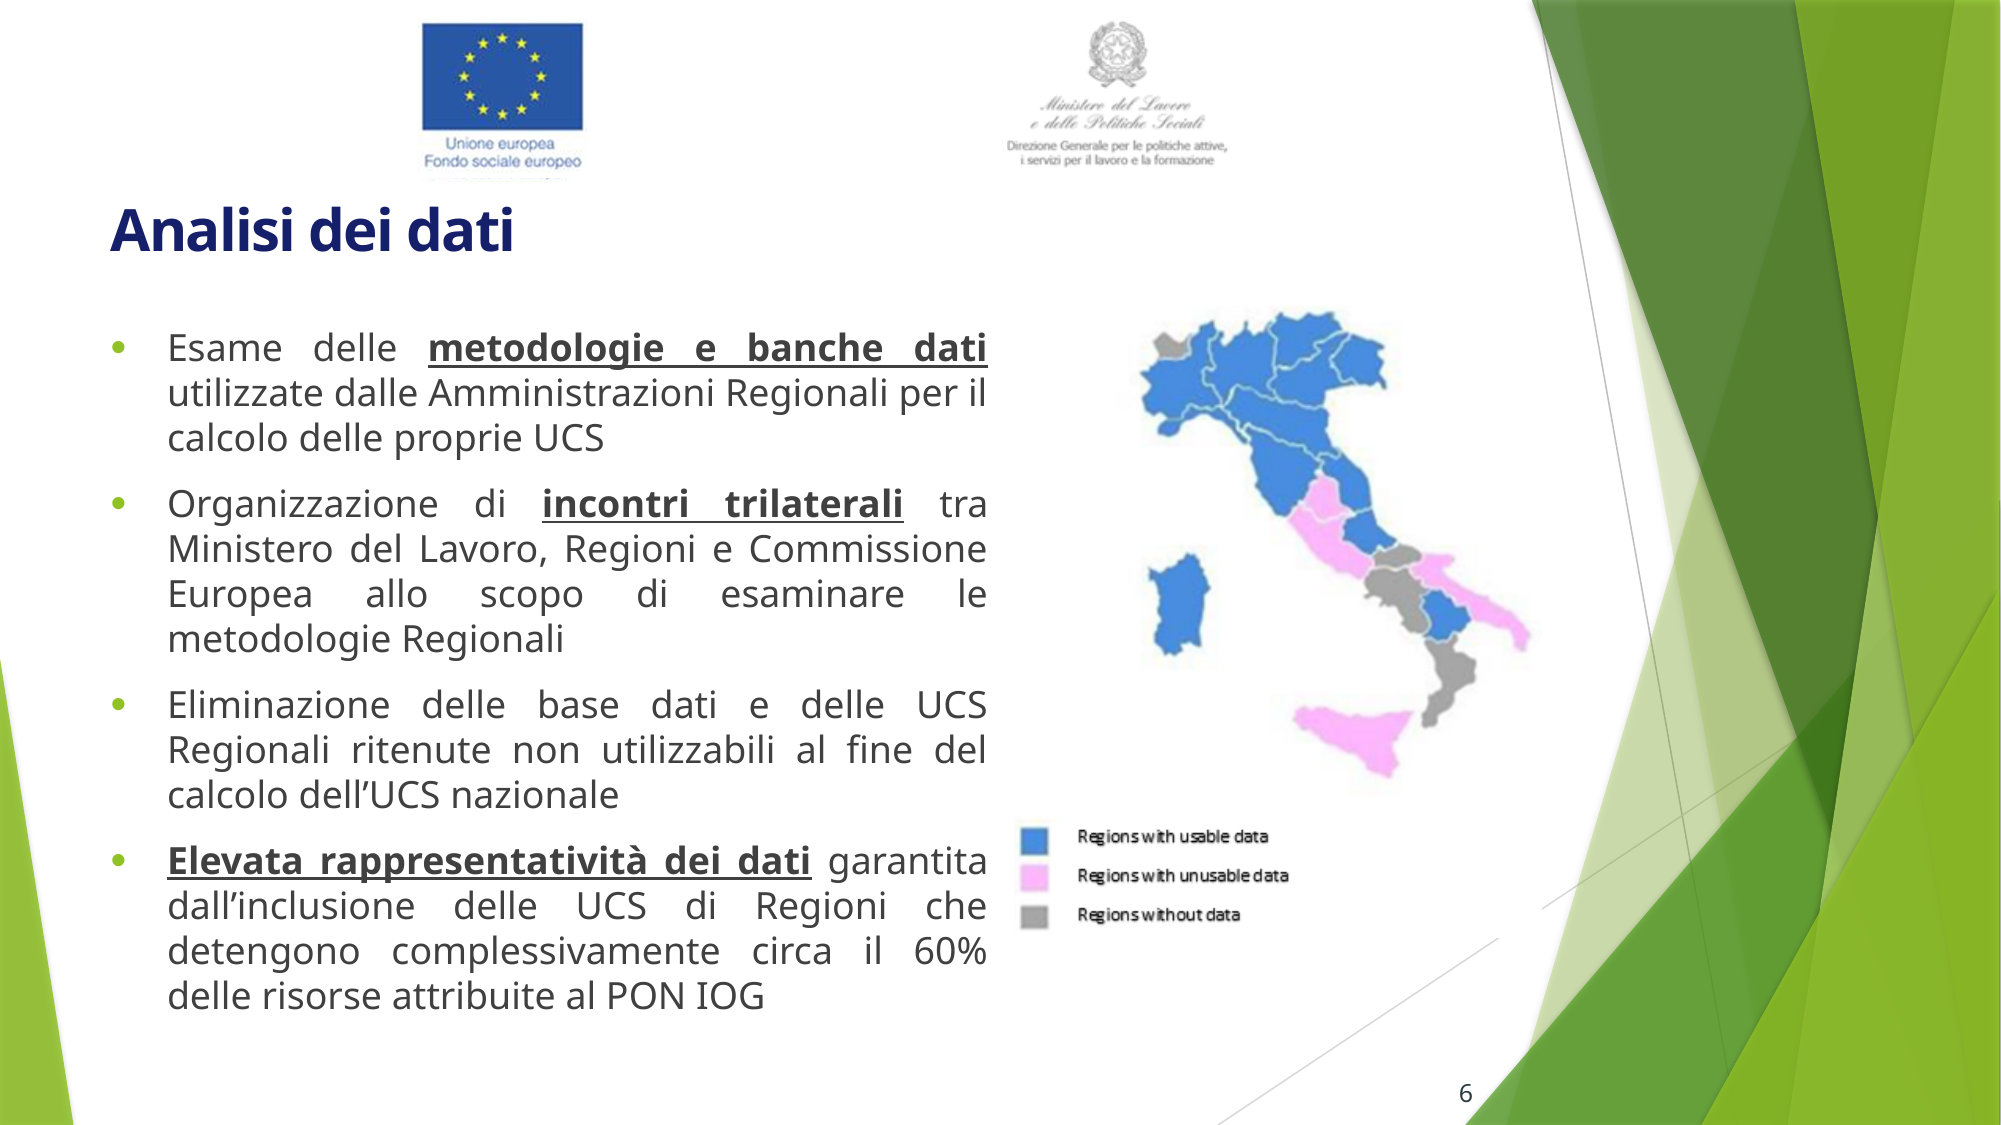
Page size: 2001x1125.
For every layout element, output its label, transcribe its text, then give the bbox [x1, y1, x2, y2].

list Esame delle metodologie e banche dati utilizzate dalle Amministrazioni Regionali per il calcolo delle proprie UCS Organizzazione di incontri trilaterali tra Ministero del Lavoro, Regioni e Commissione Europea allo scopo di esaminare le metodologie Regionali Eliminazione delle base dati e delle UCS Regionali ritenute non utilizzabili al fine del calcolo dell’UCS nazionale Elevata rappresentatività dei dati garantita dall’inclusione delle UCS di Regioni che detengono complessivamente circa il 60% delle risorse attribuite al PON IOG [95, 316, 1004, 1096]
picture [1007, 19, 1237, 179]
picture [418, 19, 587, 185]
picture [992, 283, 1543, 938]
title Analisi dei dati [95, 185, 1532, 303]
